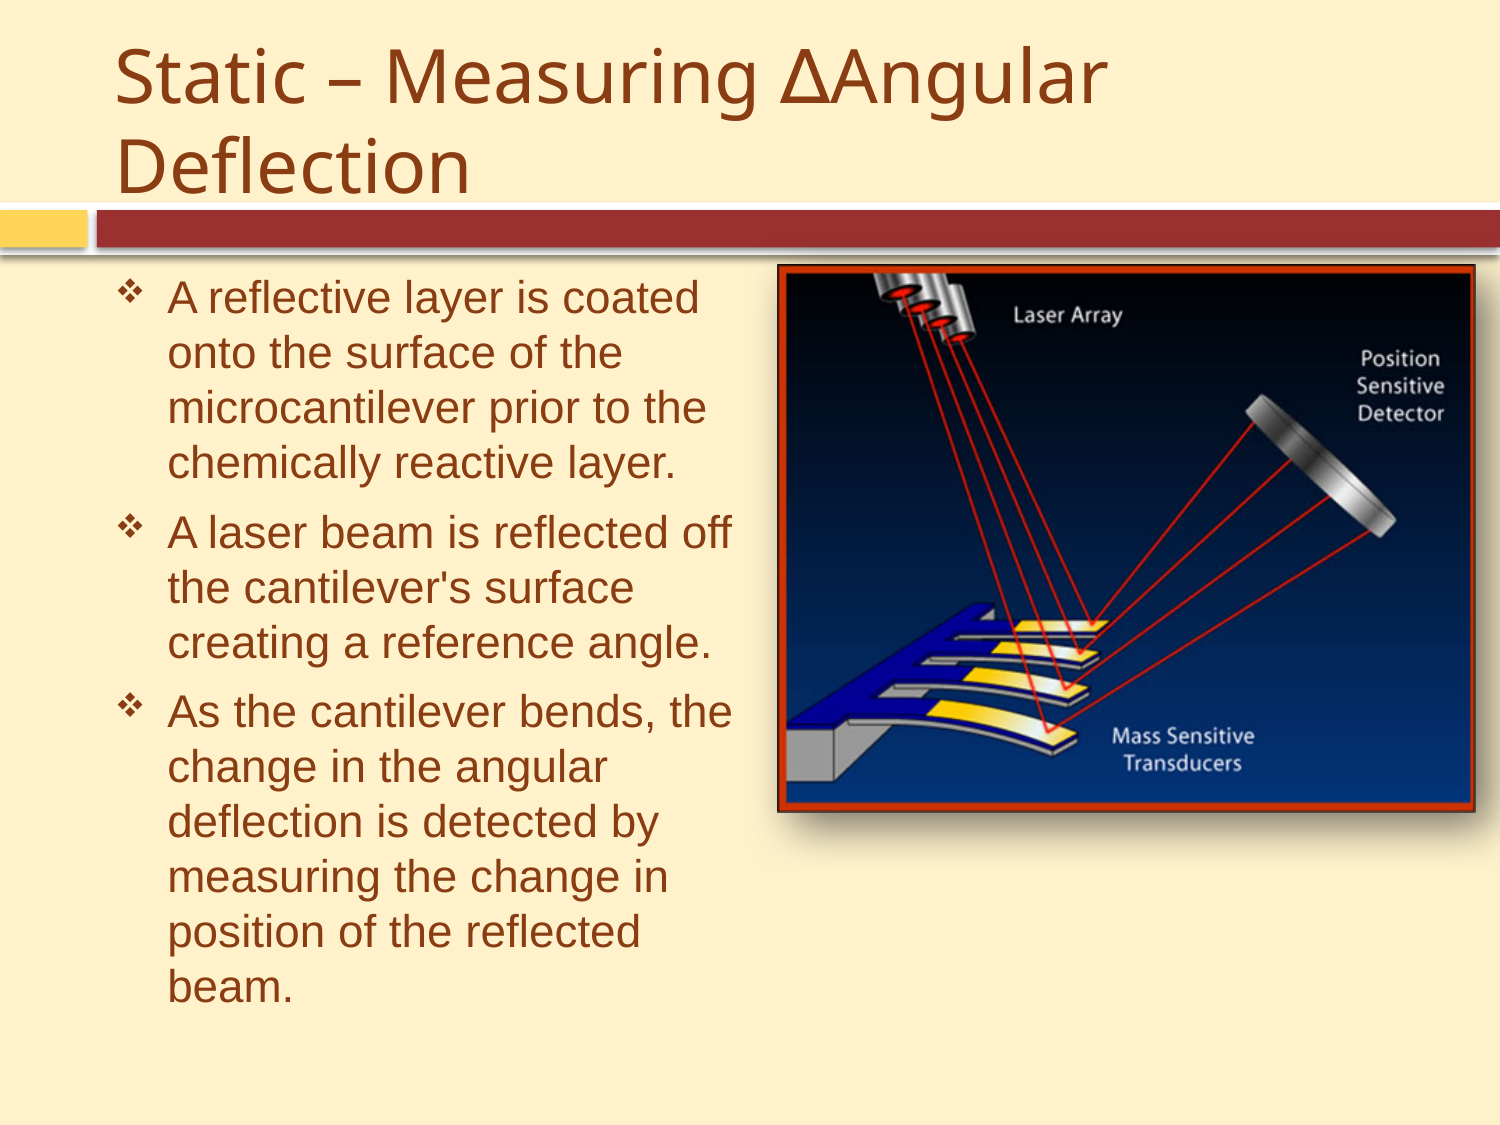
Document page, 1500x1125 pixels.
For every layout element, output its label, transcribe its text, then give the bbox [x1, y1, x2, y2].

title Static – Measuring ∆Angular Deflection [99, 37, 1438, 200]
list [777, 264, 1476, 813]
list A reflective layer is coated onto the surface of the microcantilever prior to the chemically reactive layer. A laser beam is reflected off the cantilever's surface creating a reference angle. As the cantilever bends, the change in the angular deflection is detected by measuring the change in position of the reflected beam. [99, 260, 770, 1125]
